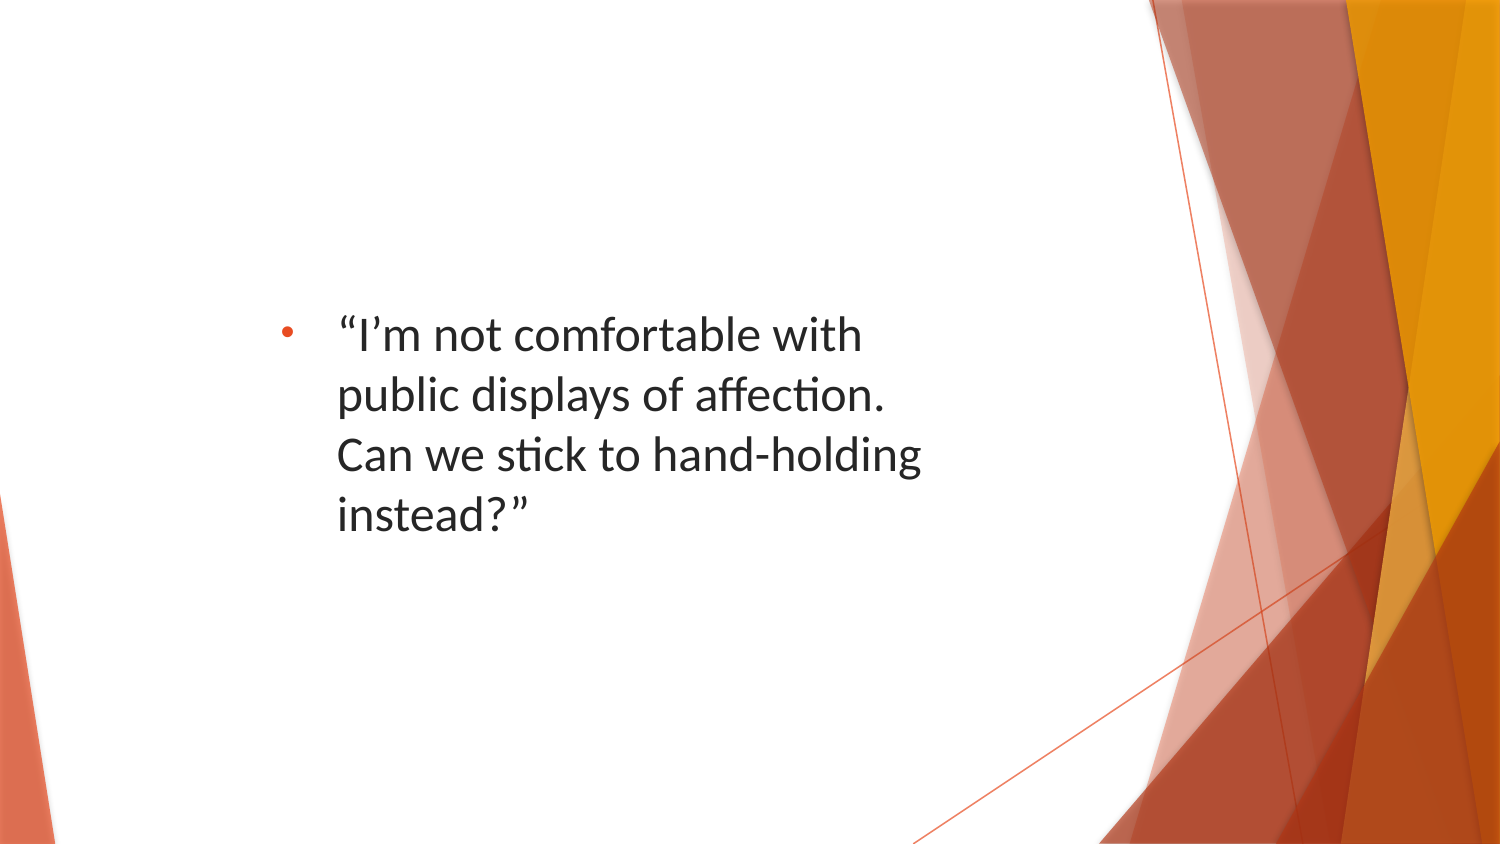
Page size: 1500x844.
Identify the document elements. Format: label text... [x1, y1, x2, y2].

list “I’m not comfortable with public displays of affection. Can we stick to hand-holding instead?” [265, 114, 951, 729]
